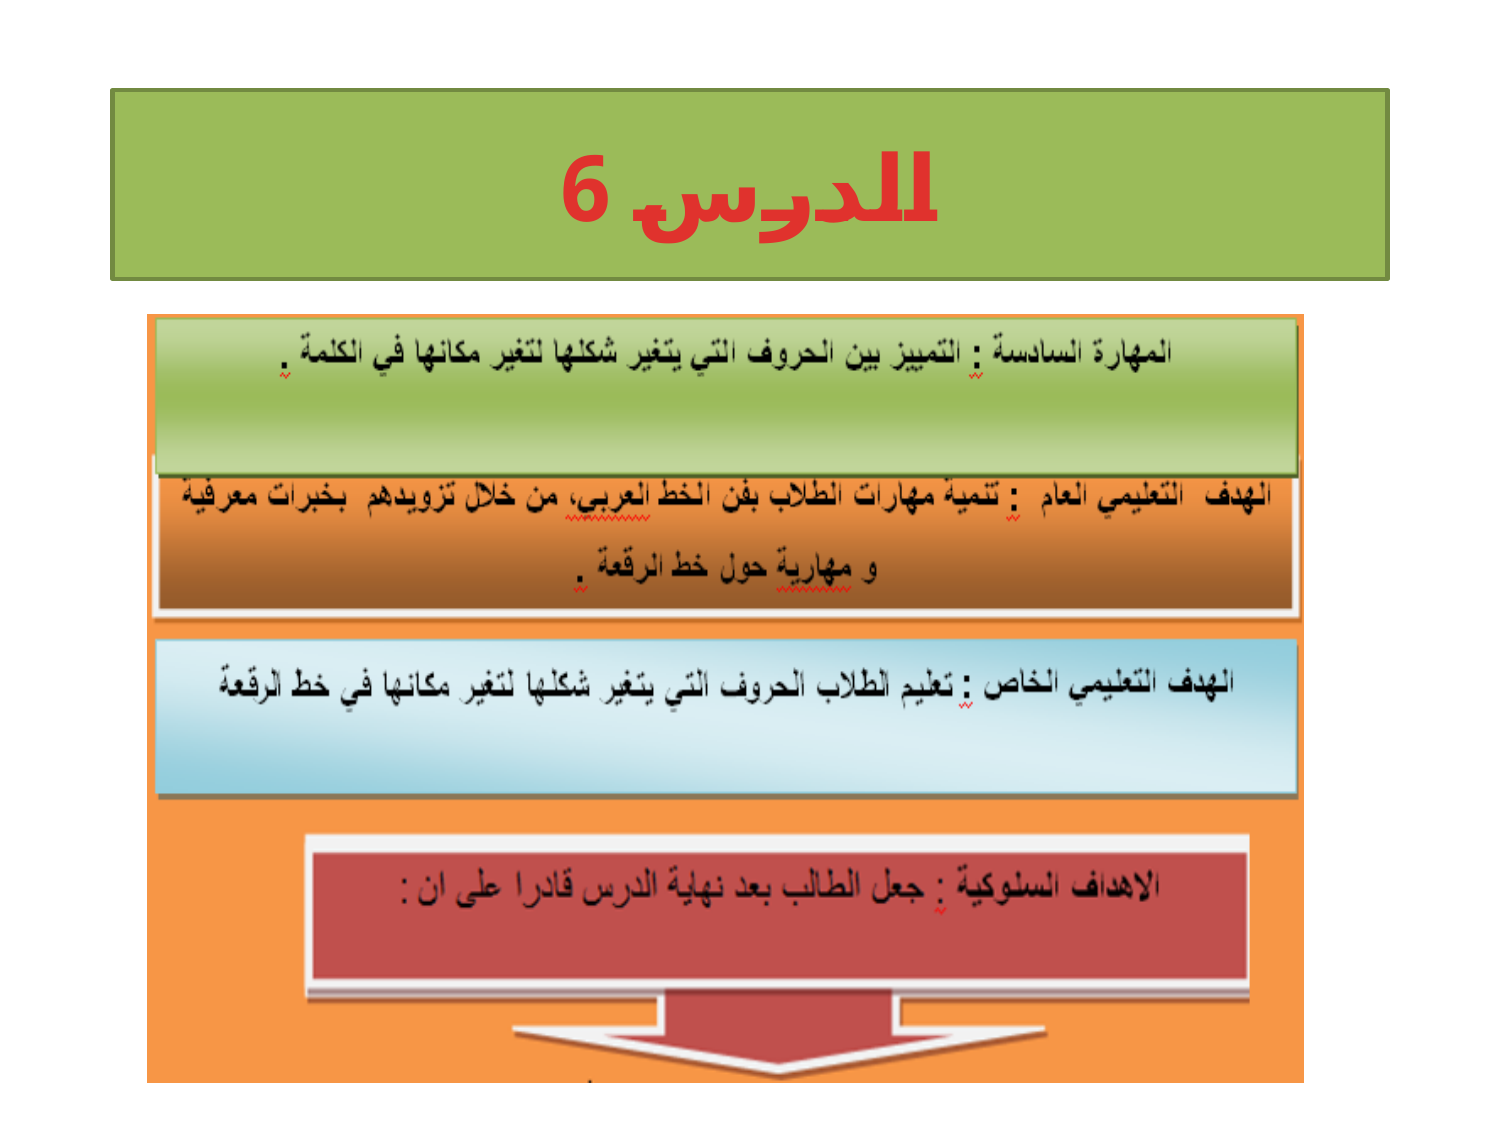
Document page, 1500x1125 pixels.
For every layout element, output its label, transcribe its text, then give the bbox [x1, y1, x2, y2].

title الدرس 6 [110, 88, 1390, 281]
picture [147, 314, 1304, 1083]
